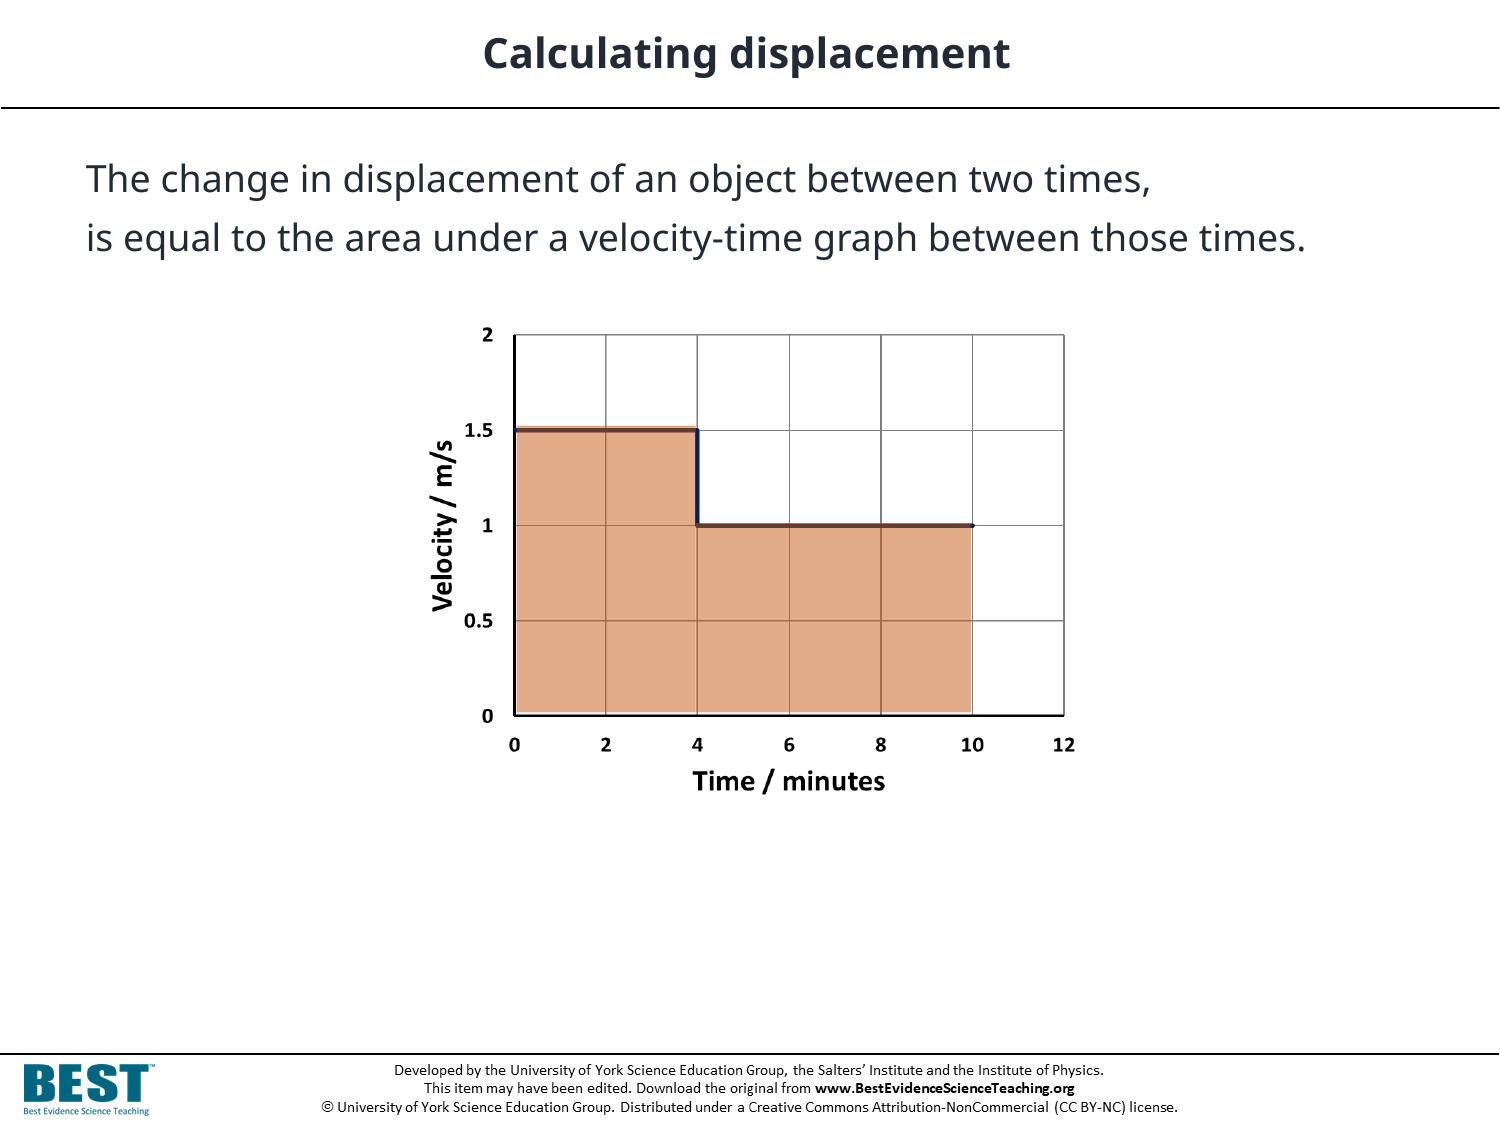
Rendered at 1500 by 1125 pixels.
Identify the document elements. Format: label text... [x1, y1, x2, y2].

picture [0, 107, 1500, 1125]
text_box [516, 425, 971, 713]
text_box Calculating displacement [23, 4, 1471, 99]
